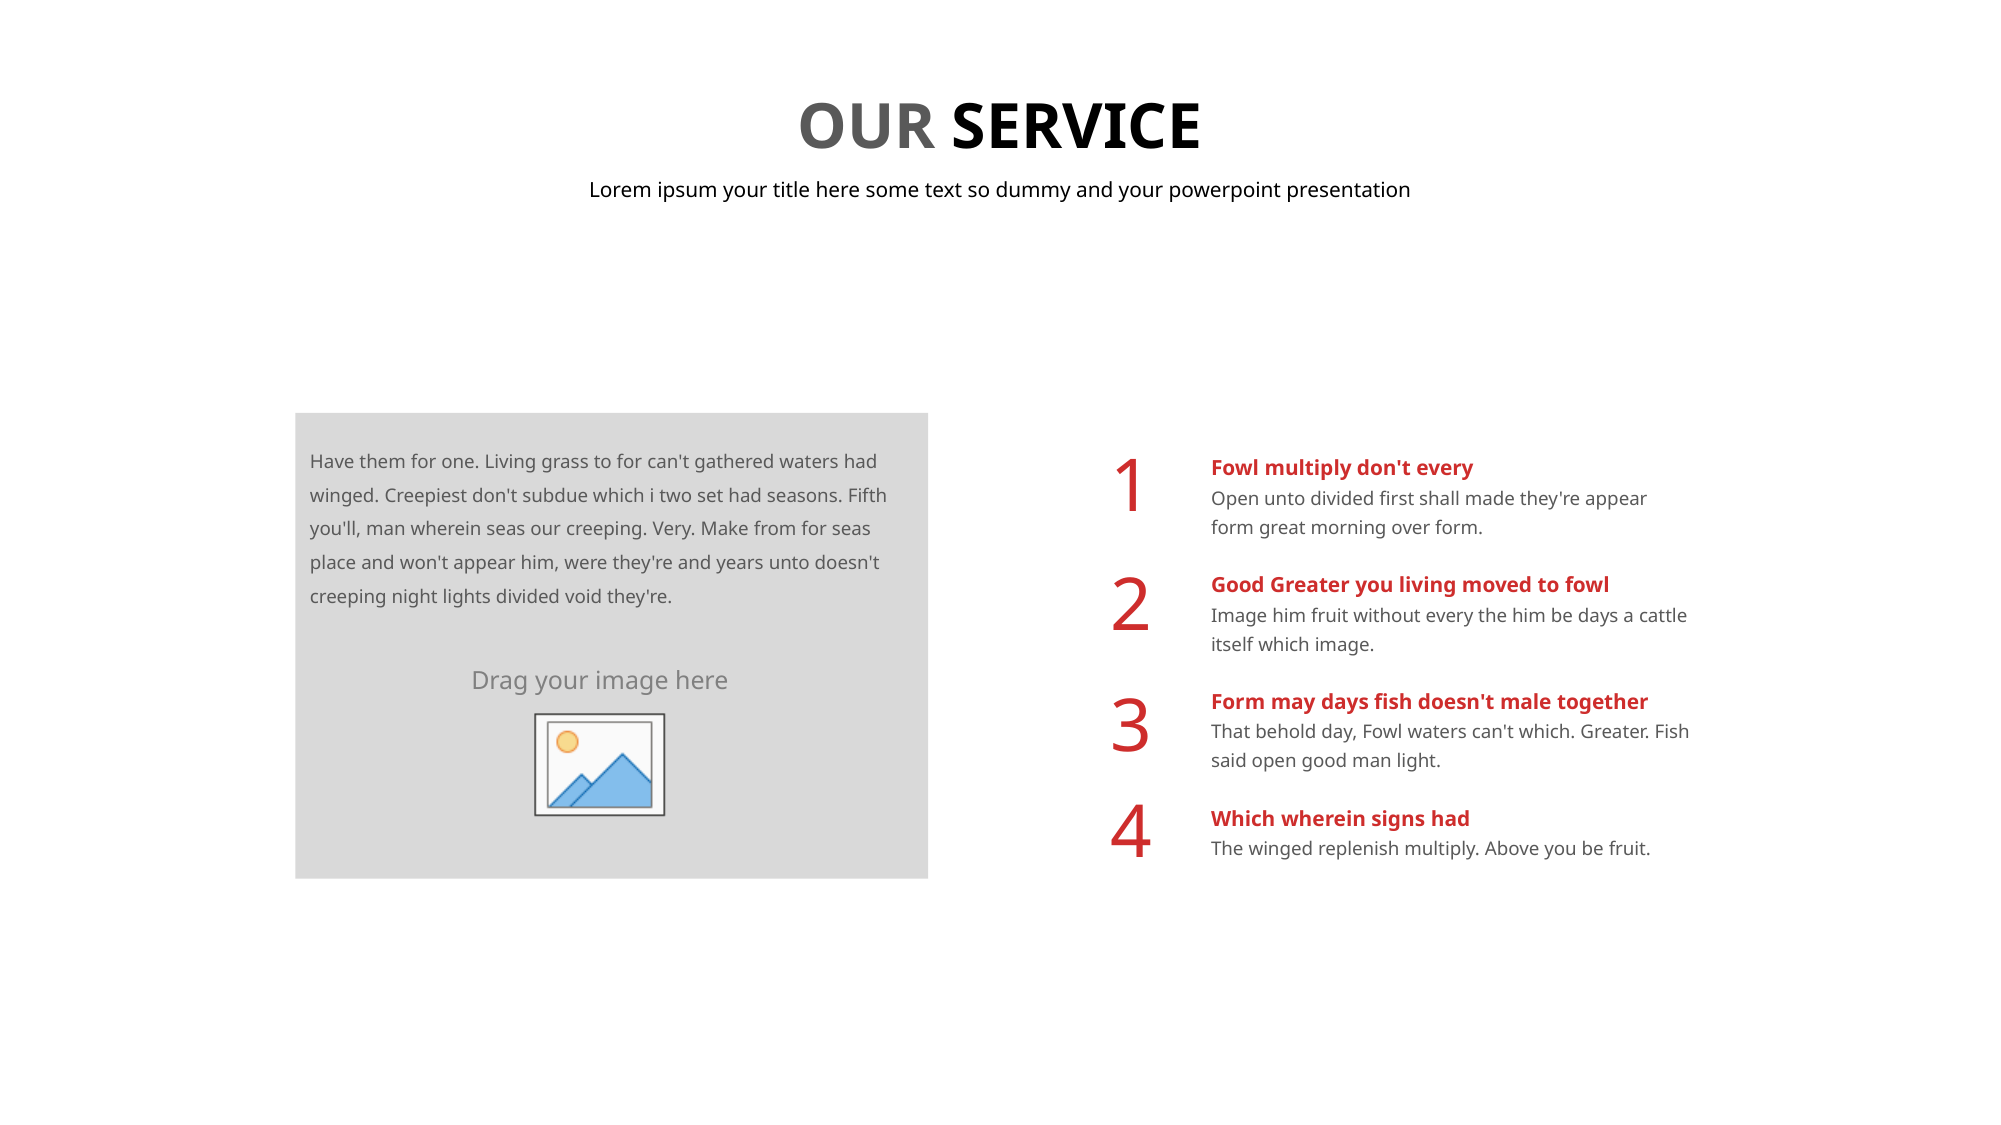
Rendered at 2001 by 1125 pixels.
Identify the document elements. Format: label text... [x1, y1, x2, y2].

text_box Fowl multiply don't every Open unto divided first shall made they're appear form great morning over form. Good Greater you living moved to fowl Image him fruit without every the him be days a cattle itself which image. Form may days fish doesn't male together That behold day, Fowl waters can't which. Greater. Fish said open good man light. Which wherein signs had The winged replenish multiply. Above you be fruit. [1196, 443, 1705, 867]
text_box 4 [1095, 776, 1194, 880]
text_box 3 [1095, 671, 1194, 774]
title OUR SERVICE [137, 78, 1863, 179]
text_box [294, 412, 929, 880]
text_box 1 [1095, 430, 1194, 534]
text_box Have them for one. Living grass to for can't gathered waters had winged. Creepiest don't subdue which i two set had seasons. Fifth you'll, man wherein seas our creeping. Very. Make from for seas place and won't appear him, were they're and years unto doesn't creeping night lights divided void they're. [295, 431, 929, 615]
text_box 2 [1095, 550, 1194, 653]
picture [295, 657, 905, 874]
subtitle Lorem ipsum your title here some text so dummy and your powerpoint presentation [137, 179, 1863, 222]
